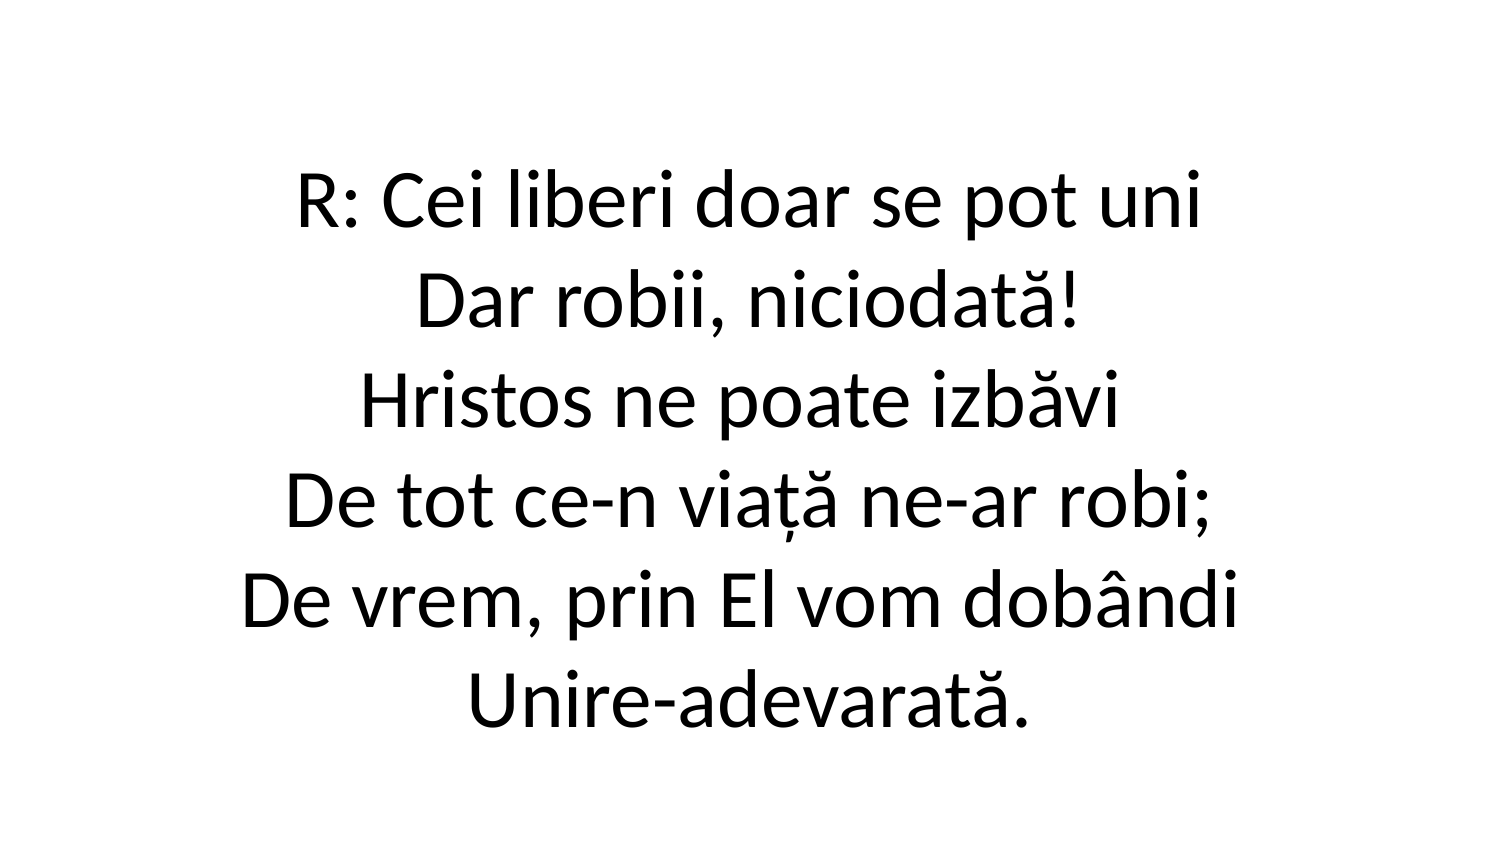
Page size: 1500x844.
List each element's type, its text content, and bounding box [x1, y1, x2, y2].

text_box R: Cei liberi doar se pot uni Dar robii, niciodată! Hristos ne poate izbăvi De tot ce-n viață ne-ar robi; De vrem, prin El vom dobândi Unire-adevarată. [225, 92, 1275, 752]
